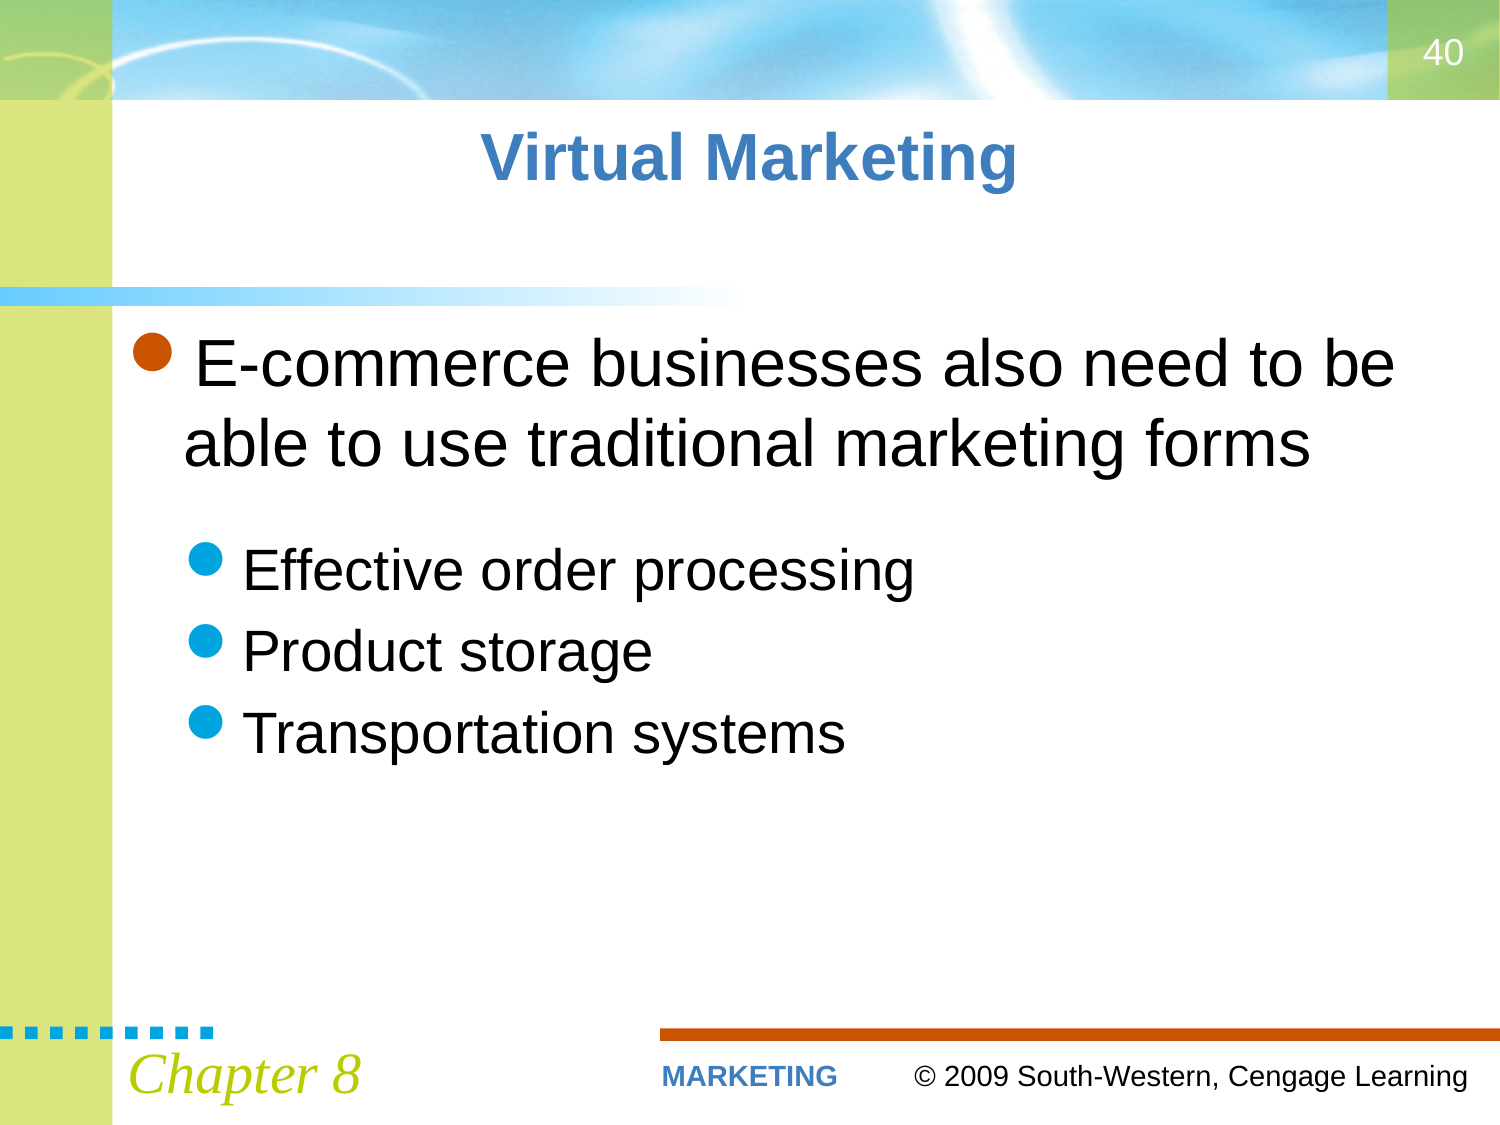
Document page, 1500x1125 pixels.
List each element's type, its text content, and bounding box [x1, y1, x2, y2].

slide_number 40 [1387, 0, 1500, 101]
title Virtual Marketing [112, 99, 1388, 288]
list E-commerce businesses also need to be able to use traditional marketing forms Effective order processing Product storage Transportation systems [112, 312, 1451, 1013]
footer Chapter 8 [112, 1013, 638, 1113]
